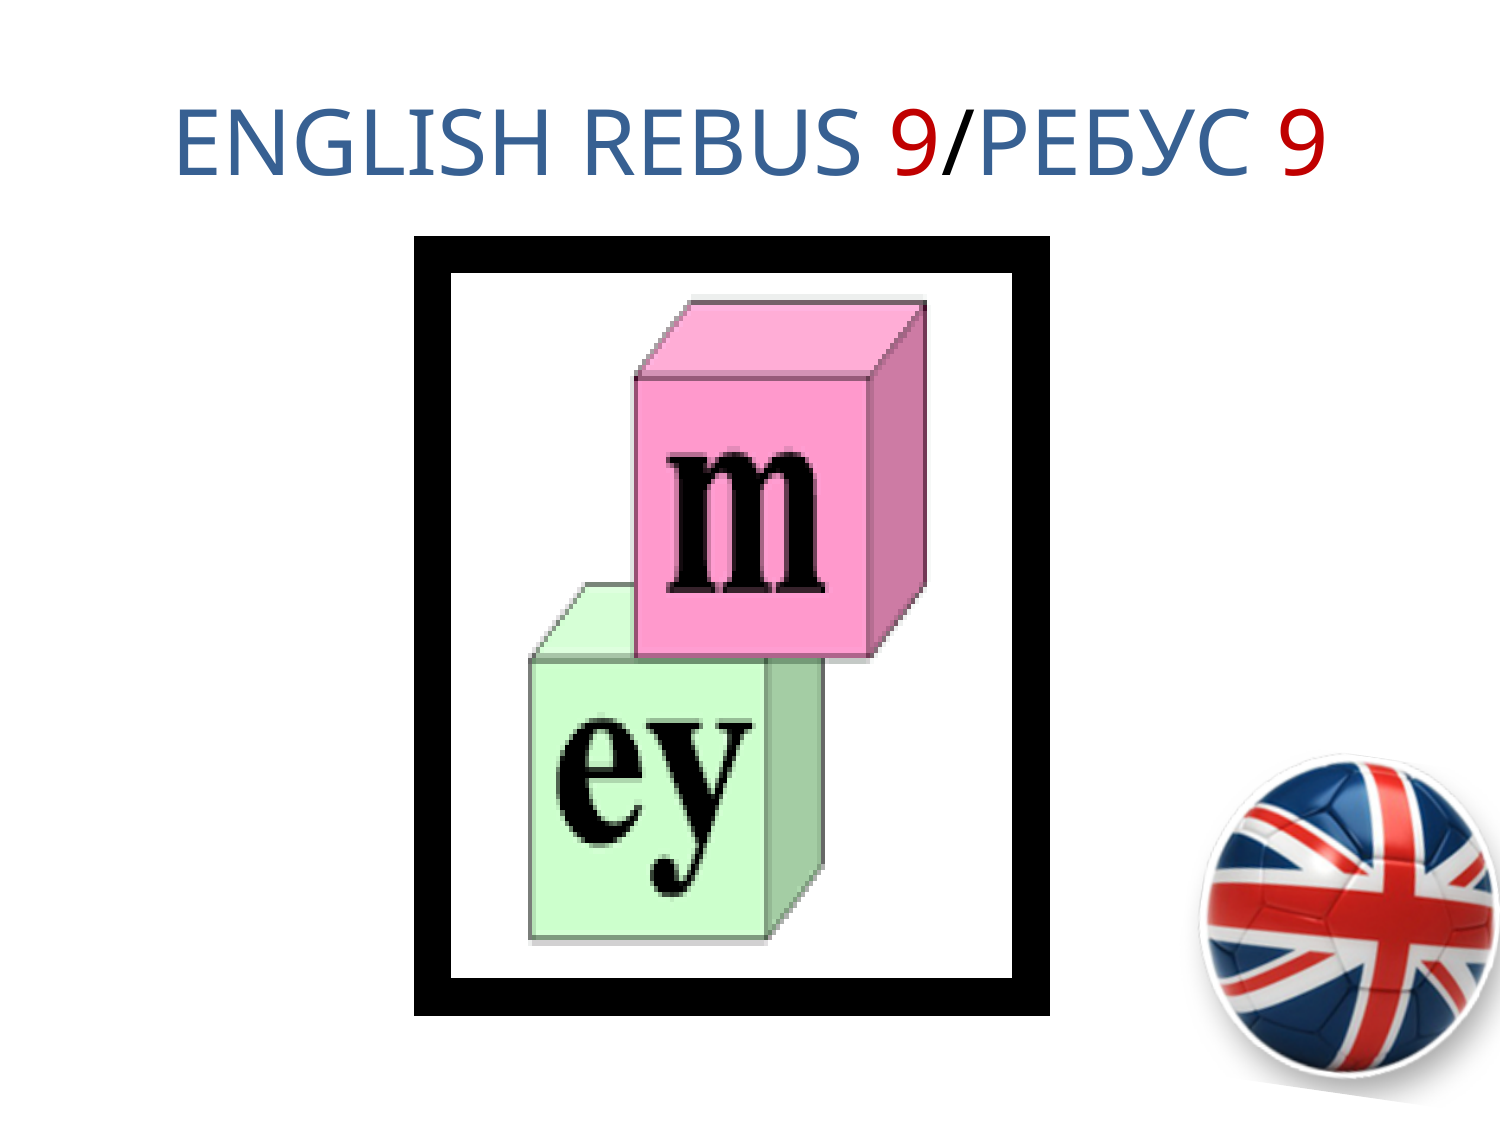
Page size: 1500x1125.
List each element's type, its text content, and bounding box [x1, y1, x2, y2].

picture [1153, 732, 1500, 1117]
title ENGLISH REBUS 9/РЕБУС 9 [75, 45, 1425, 233]
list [450, 273, 1013, 979]
